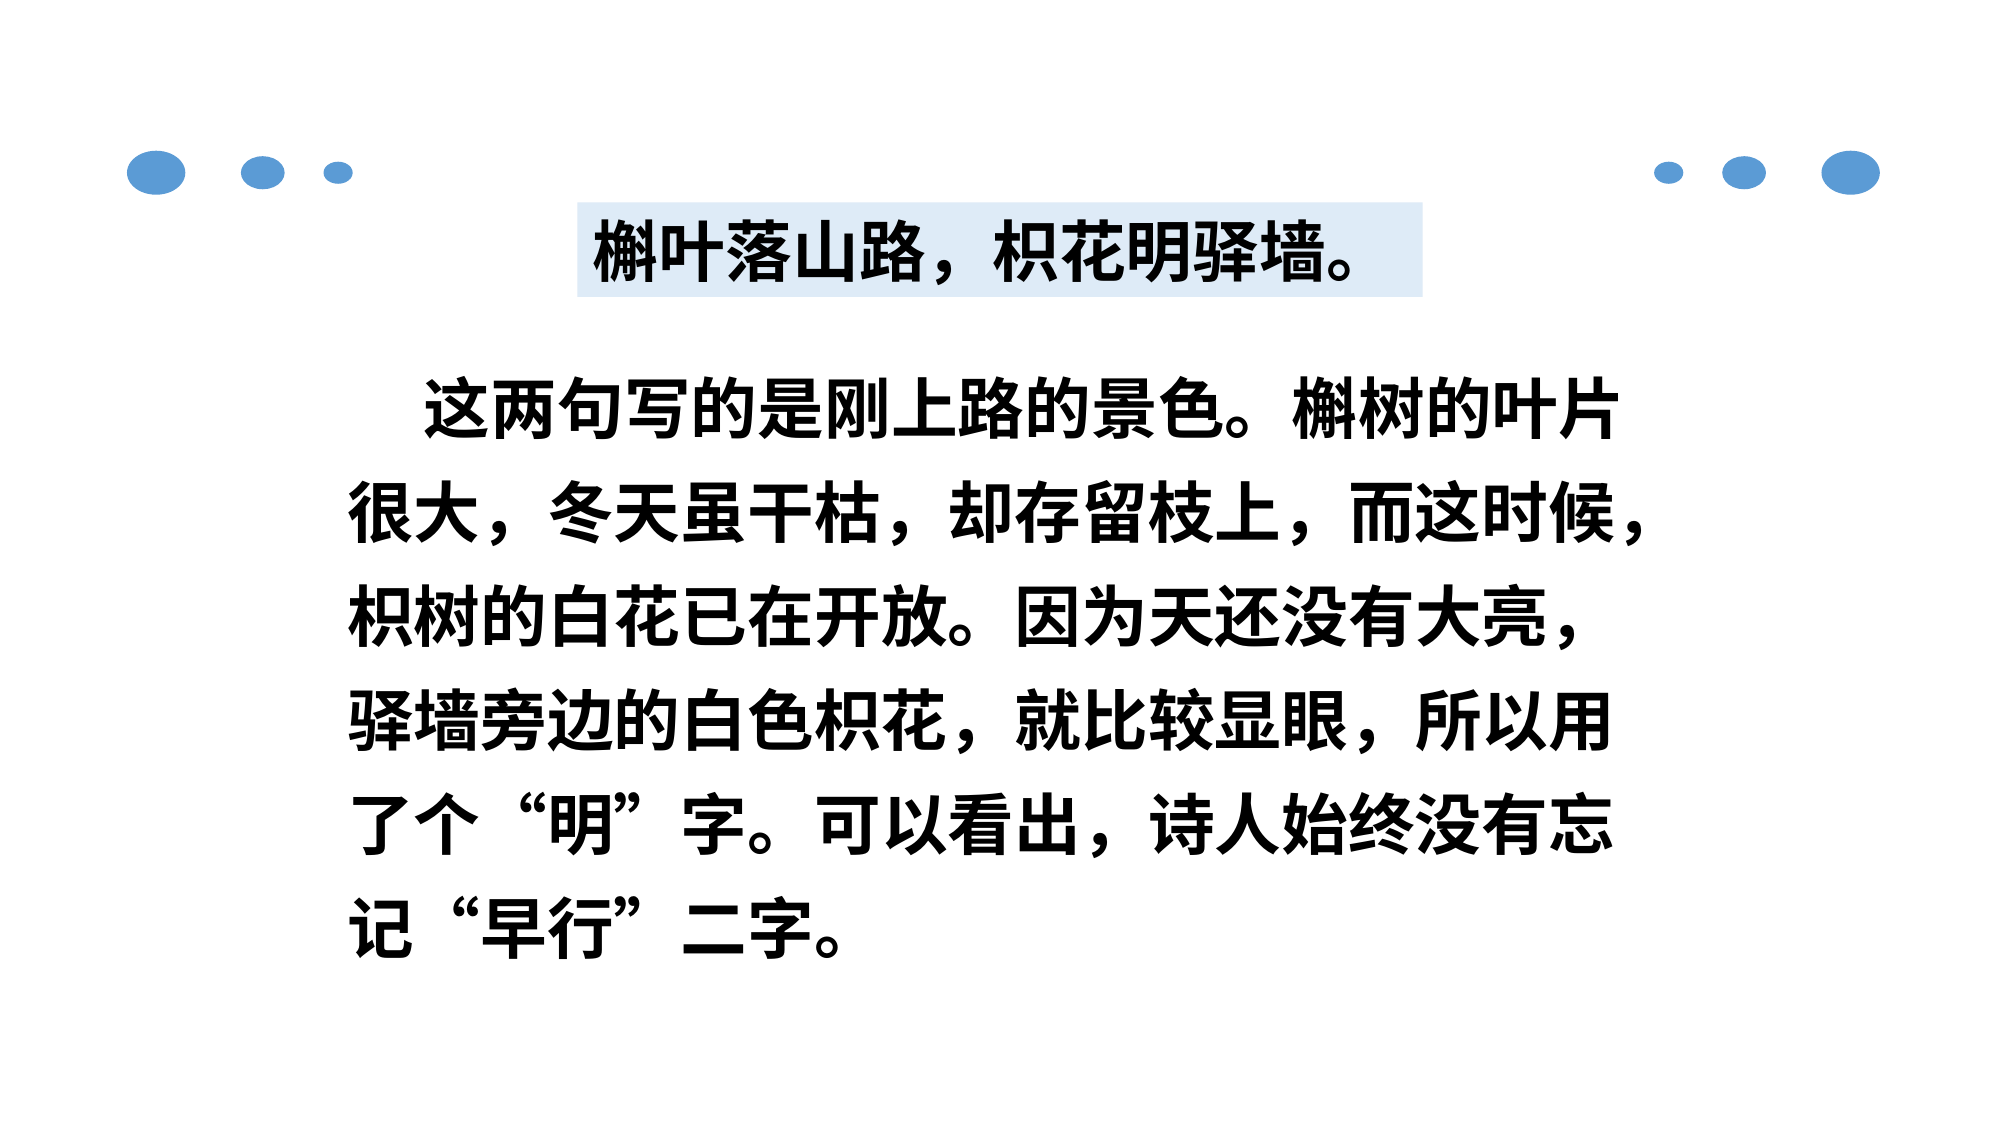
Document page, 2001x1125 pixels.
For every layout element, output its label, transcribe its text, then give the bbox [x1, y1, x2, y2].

text_box 这两句写的是刚上路的景色。槲树的叶片很大，冬天虽干枯，却存留枝上，而这时候，枳树的白花已在开放。因为天还没有大亮，驿墙旁边的白色枳花，就比较显眼，所以用了个“明”字。可以看出，诗人始终没有忘记“早行”二字。 [332, 335, 1647, 974]
text_box 槲叶落山路，枳花明驿墙。 [577, 202, 1423, 297]
